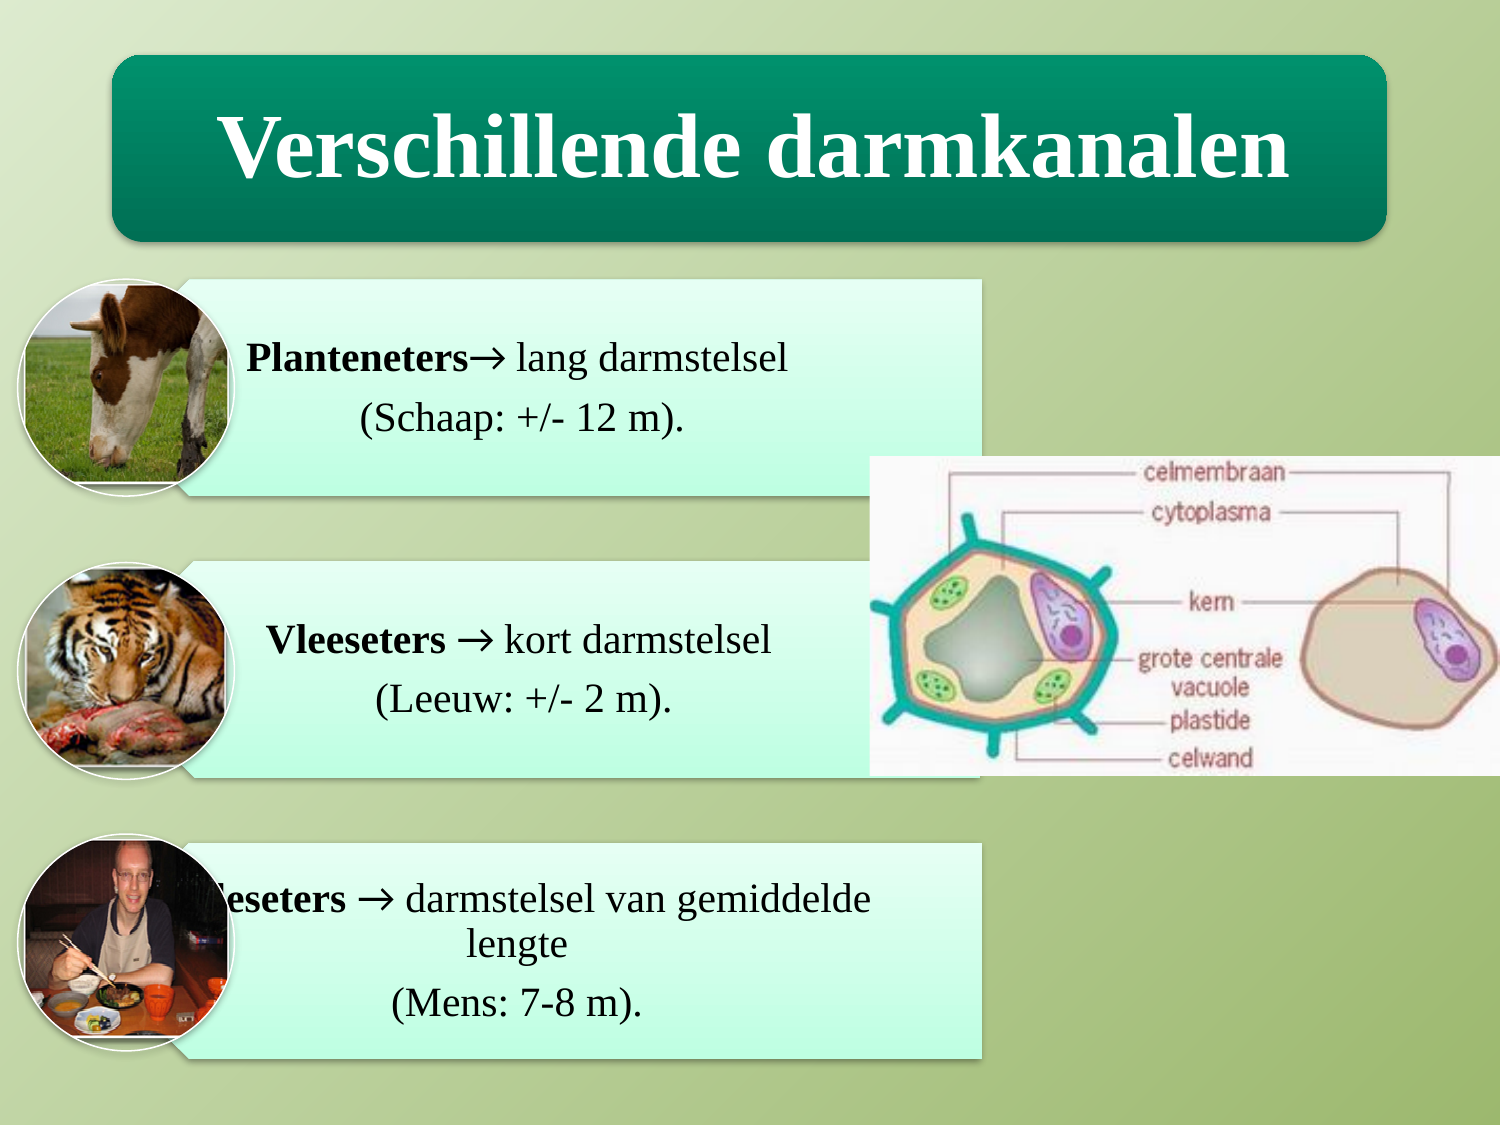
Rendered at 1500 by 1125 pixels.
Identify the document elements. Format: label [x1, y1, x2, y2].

picture [869, 455, 1500, 776]
text_box [111, 54, 1388, 243]
list [17, 278, 1046, 1061]
